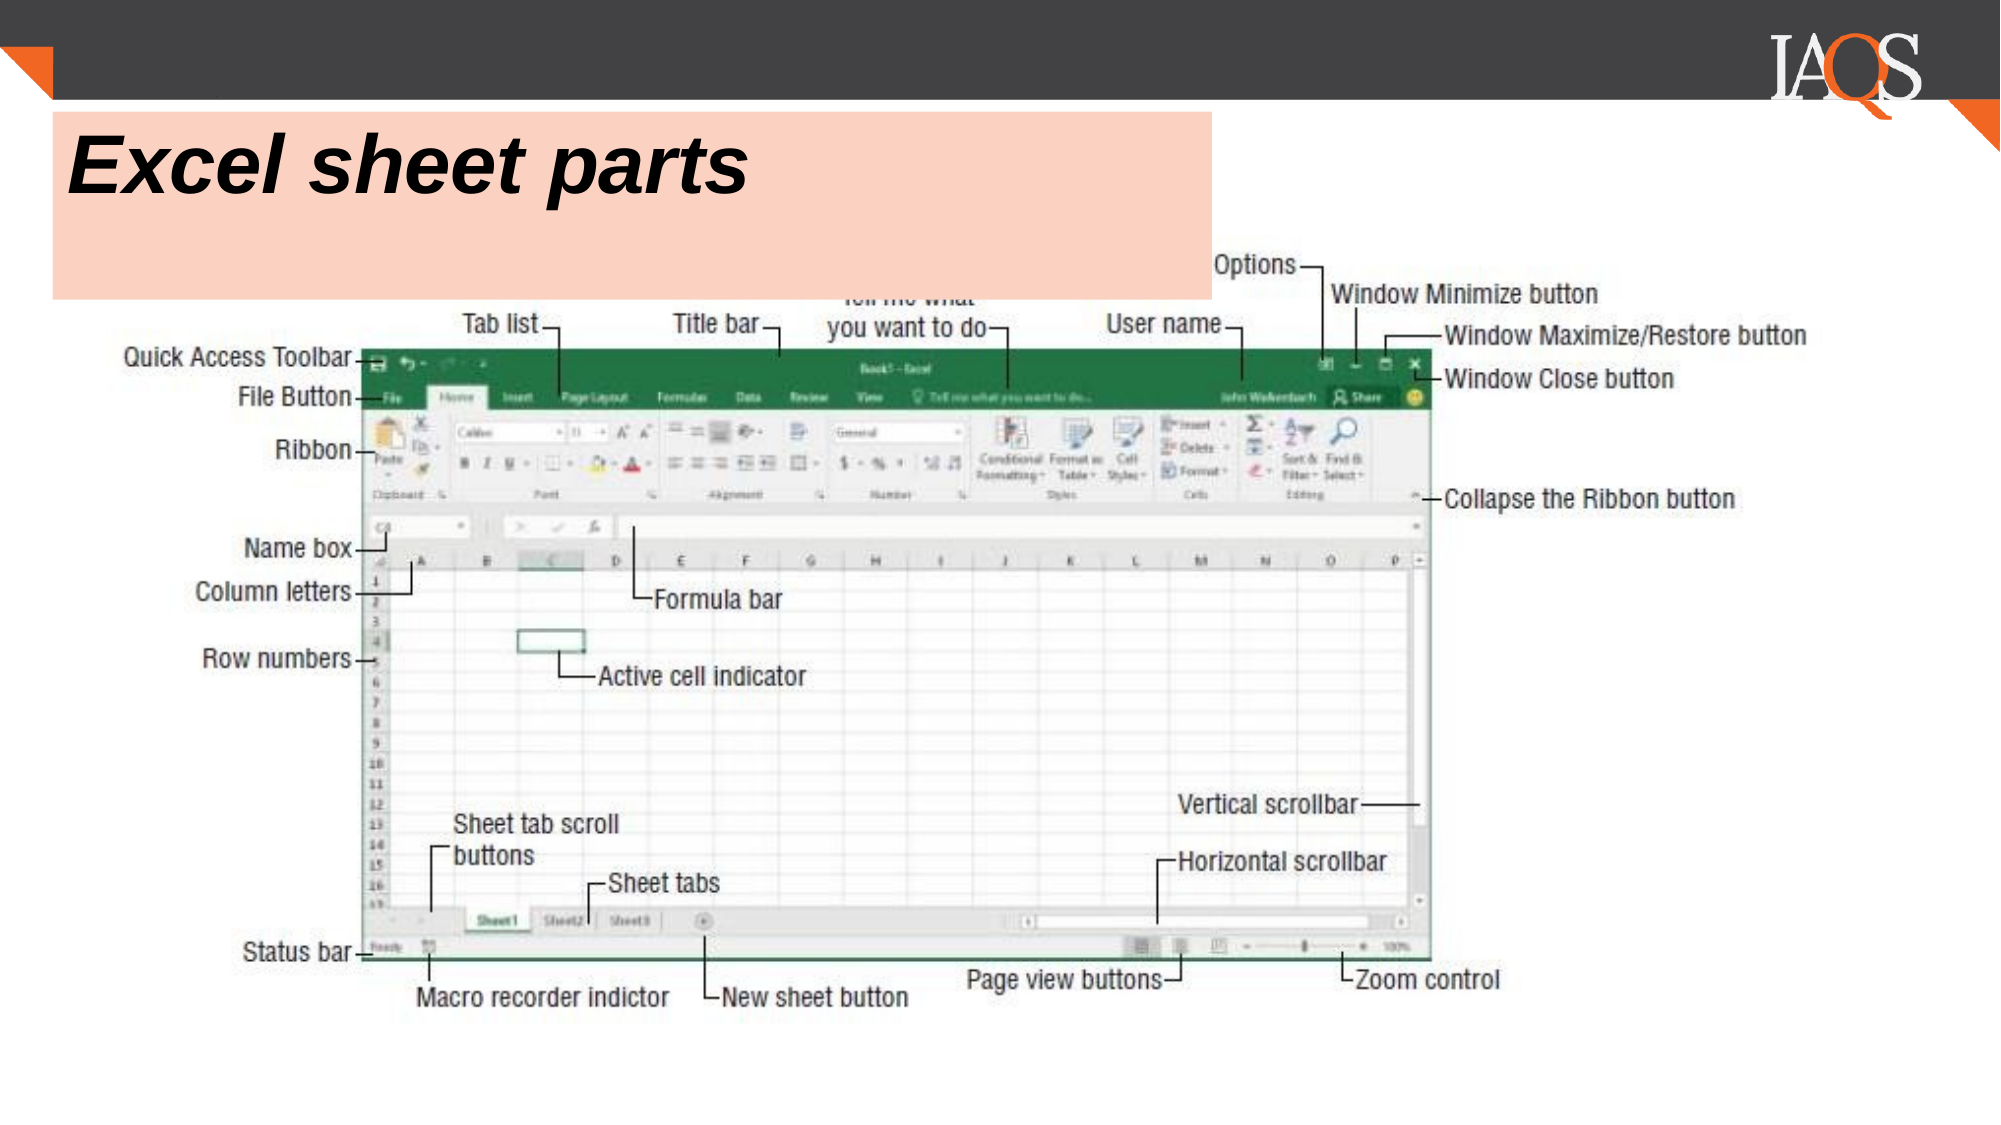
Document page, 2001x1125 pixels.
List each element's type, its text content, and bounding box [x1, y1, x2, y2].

text_box . [214, 90, 220, 98]
picture [106, 235, 1823, 1025]
title Excel sheet parts [52, 111, 1212, 300]
picture [0, 0, 2000, 152]
